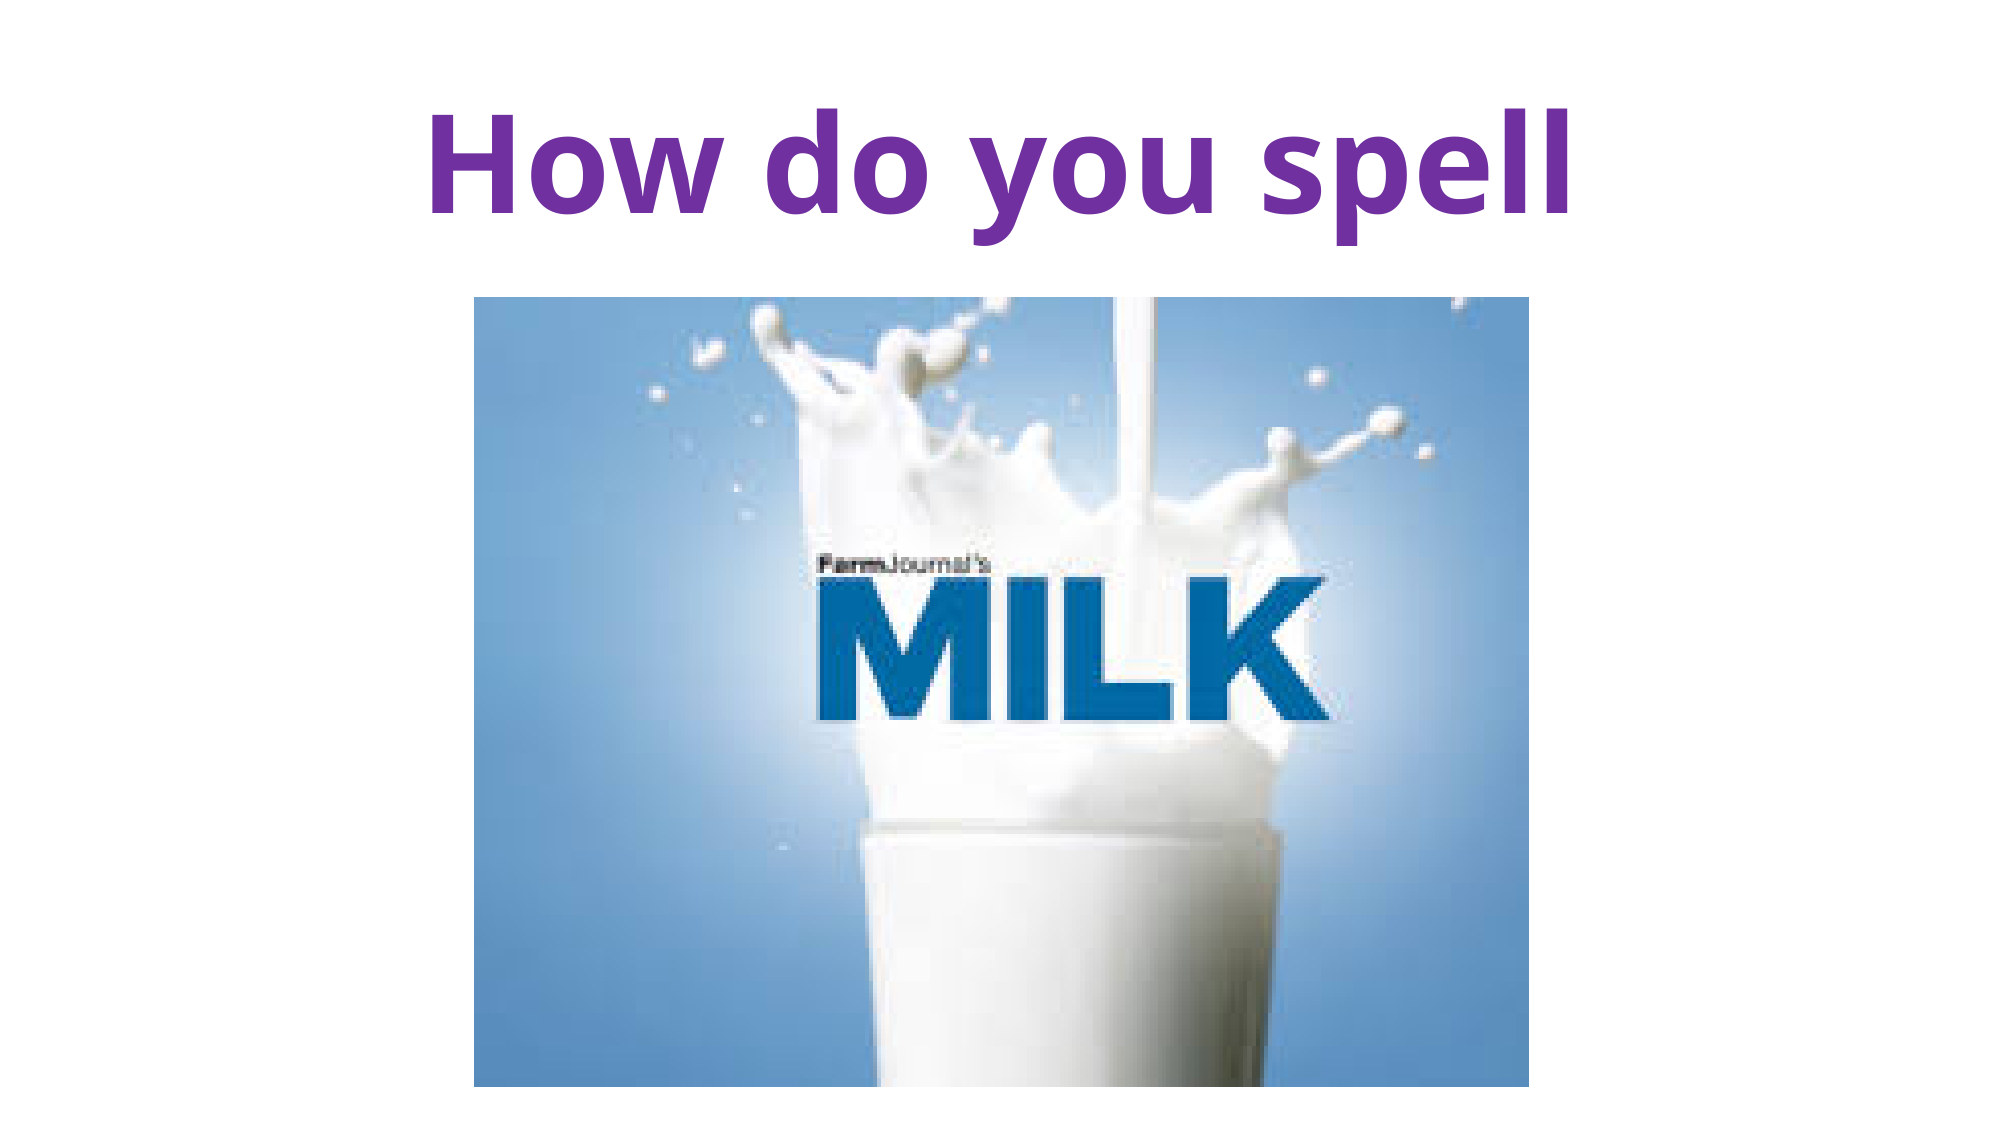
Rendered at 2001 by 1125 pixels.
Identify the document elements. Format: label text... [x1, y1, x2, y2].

title How do you spell [137, 59, 1863, 278]
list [474, 297, 1529, 1088]
